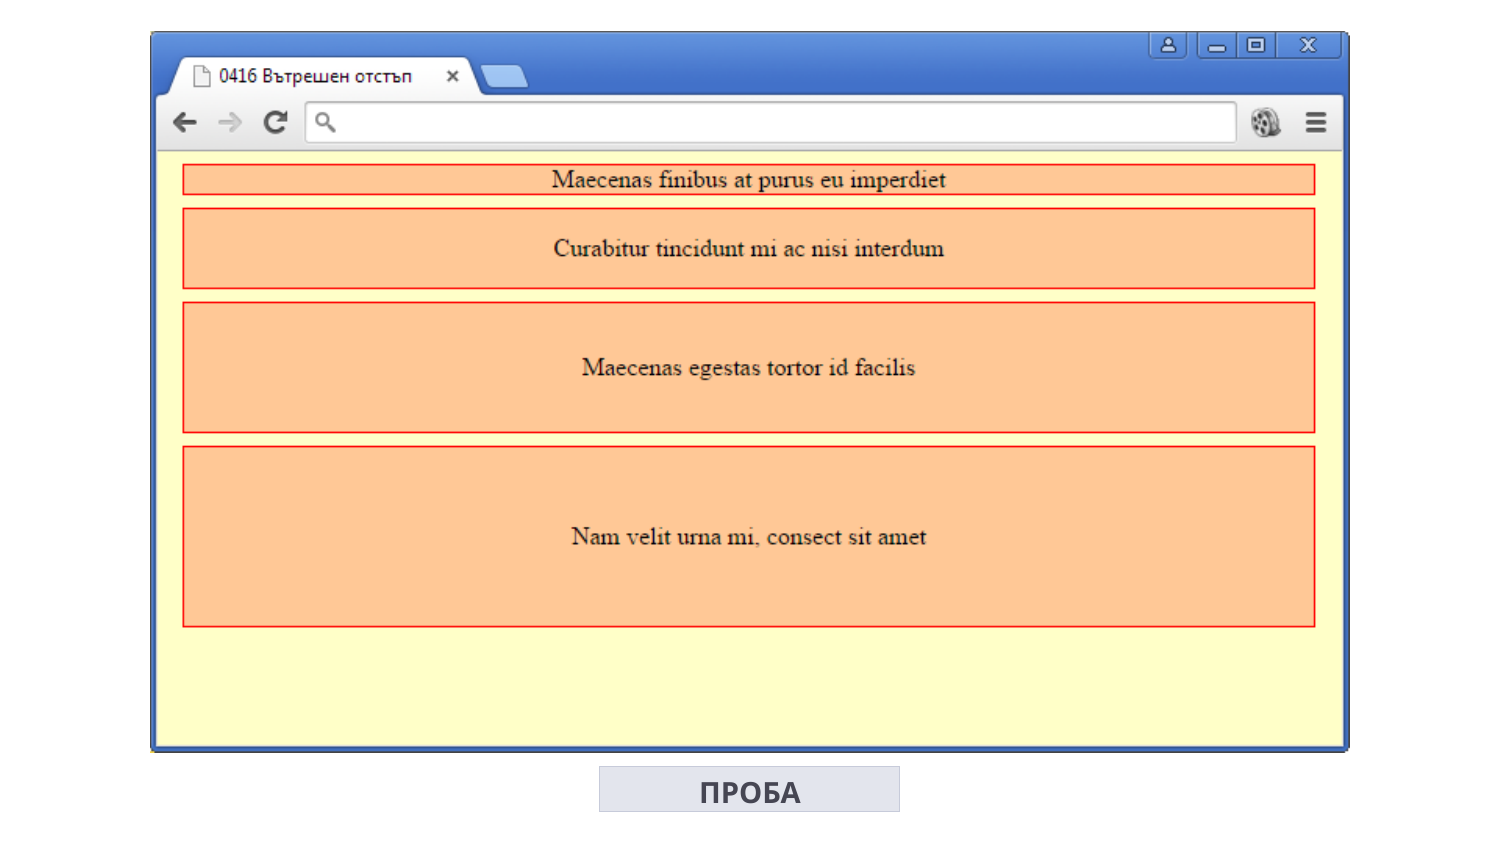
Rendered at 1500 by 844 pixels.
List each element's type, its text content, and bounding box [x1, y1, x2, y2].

picture [149, 31, 1351, 753]
text_box ПРОБА [599, 766, 900, 812]
